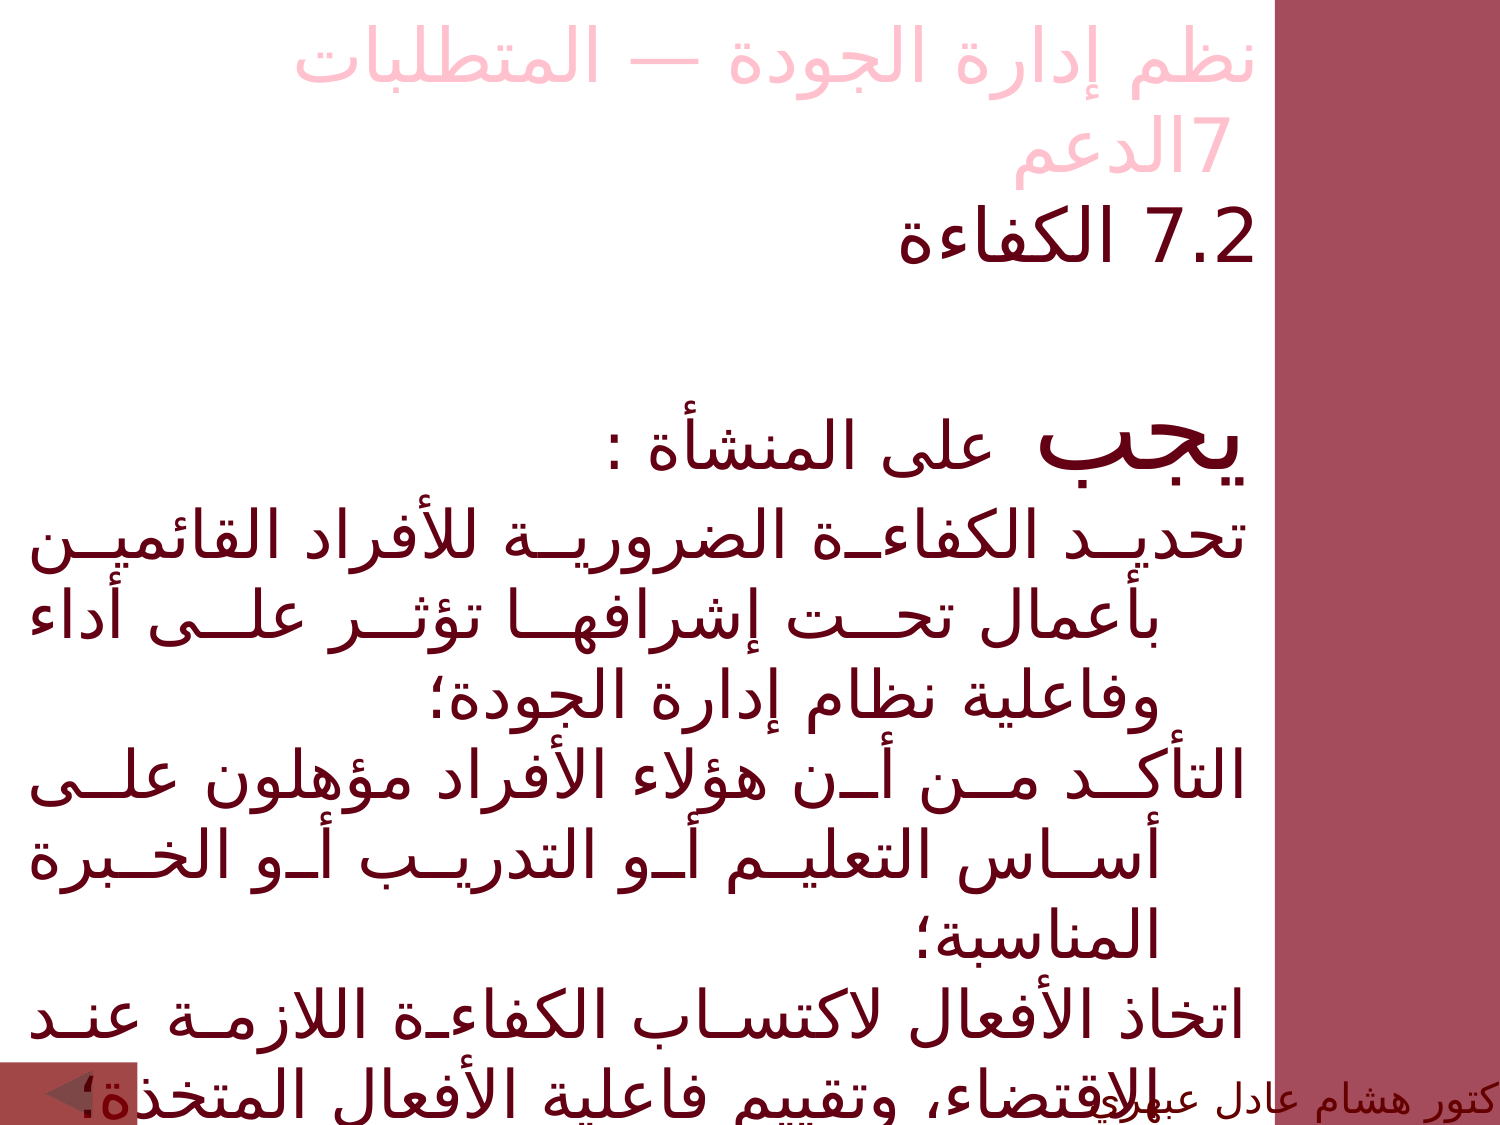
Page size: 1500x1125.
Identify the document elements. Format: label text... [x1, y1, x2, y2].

text_box [1273, 0, 1500, 1064]
text_box الدكتور هشام عادل عبهري [1073, 1064, 1500, 1125]
text_box يجب على المنشأة : تحديد الكفاءة الضرورية للأفراد القائمين بأعمال تحت إشرافها تؤثر على أداء وفاعلية نظام إدارة الجودة؛ التأكد من أن هؤلاء الأفراد مؤهلون على أساس التعليم أو التدريب أو الخبرة المناسبة؛ اتخاذ الأفعال لاكتساب الكفاءة اللازمة عند الاقتضاء، وتقييم فاعلية الأفعال المتخذة؛ الاحتفاظ بالمعلومات الموثّقة المناسبة كبرهان على الكفاءة . [12, 349, 1263, 1125]
text_box نظم إدارة الجودة — المتطلبات 7الدعم 7.2 الكفاءة [0, 0, 1275, 285]
text_box [0, 1060, 140, 1125]
